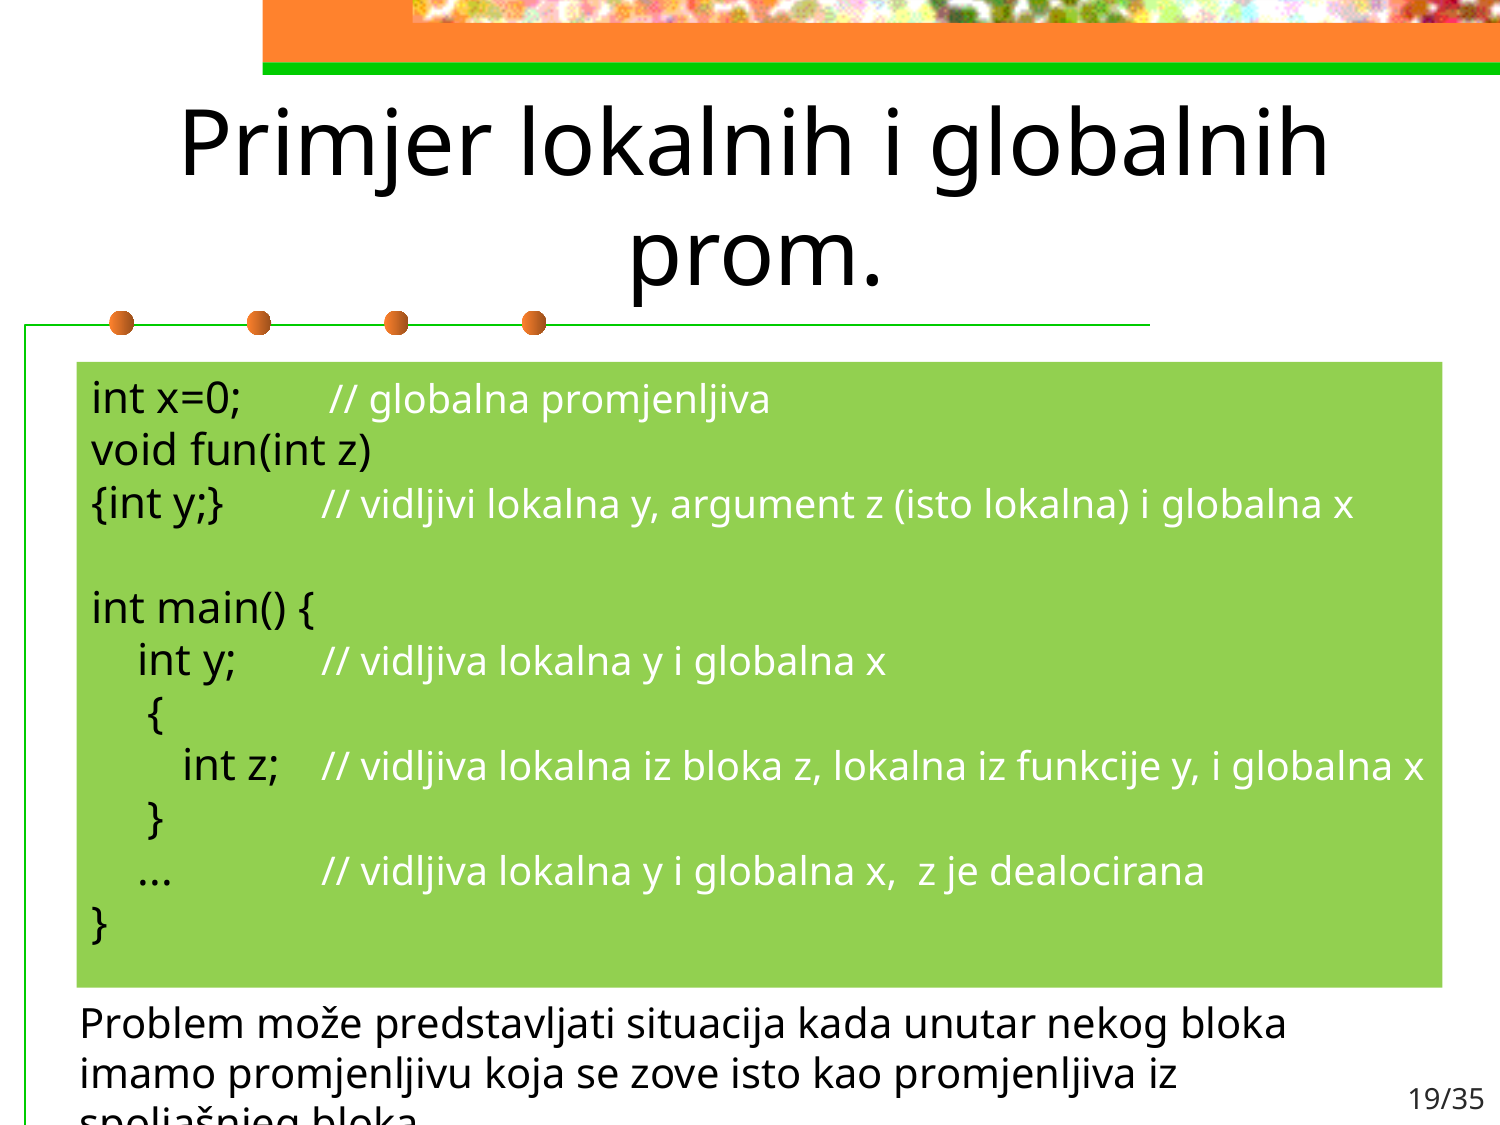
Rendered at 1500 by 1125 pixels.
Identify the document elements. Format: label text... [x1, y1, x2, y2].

title Primjer lokalnih i globalnih prom. [64, 99, 1447, 288]
picture [412, 0, 1500, 23]
text_box Problem može predstavljati situacija kada unutar nekog bloka imamo promjenljivu koja se zove isto kao promjenljiva iz spoljašnjeg bloka. [64, 989, 1415, 1125]
text_box 19/35 [1374, 1072, 1500, 1123]
list int x=0; // globalna promjenljiva void fun(int z) {int y;} // vidljivi lokalna y, argument z (isto lokalna) i globalna x int main() { int y; // vidljiva lokalna y i globalna x { int z; // vidljiva lokalna iz bloka z, lokalna iz funkcije y, i globalna x } ... // vidljiva lokalna y i globalna x, z je dealocirana } [76, 361, 1443, 988]
